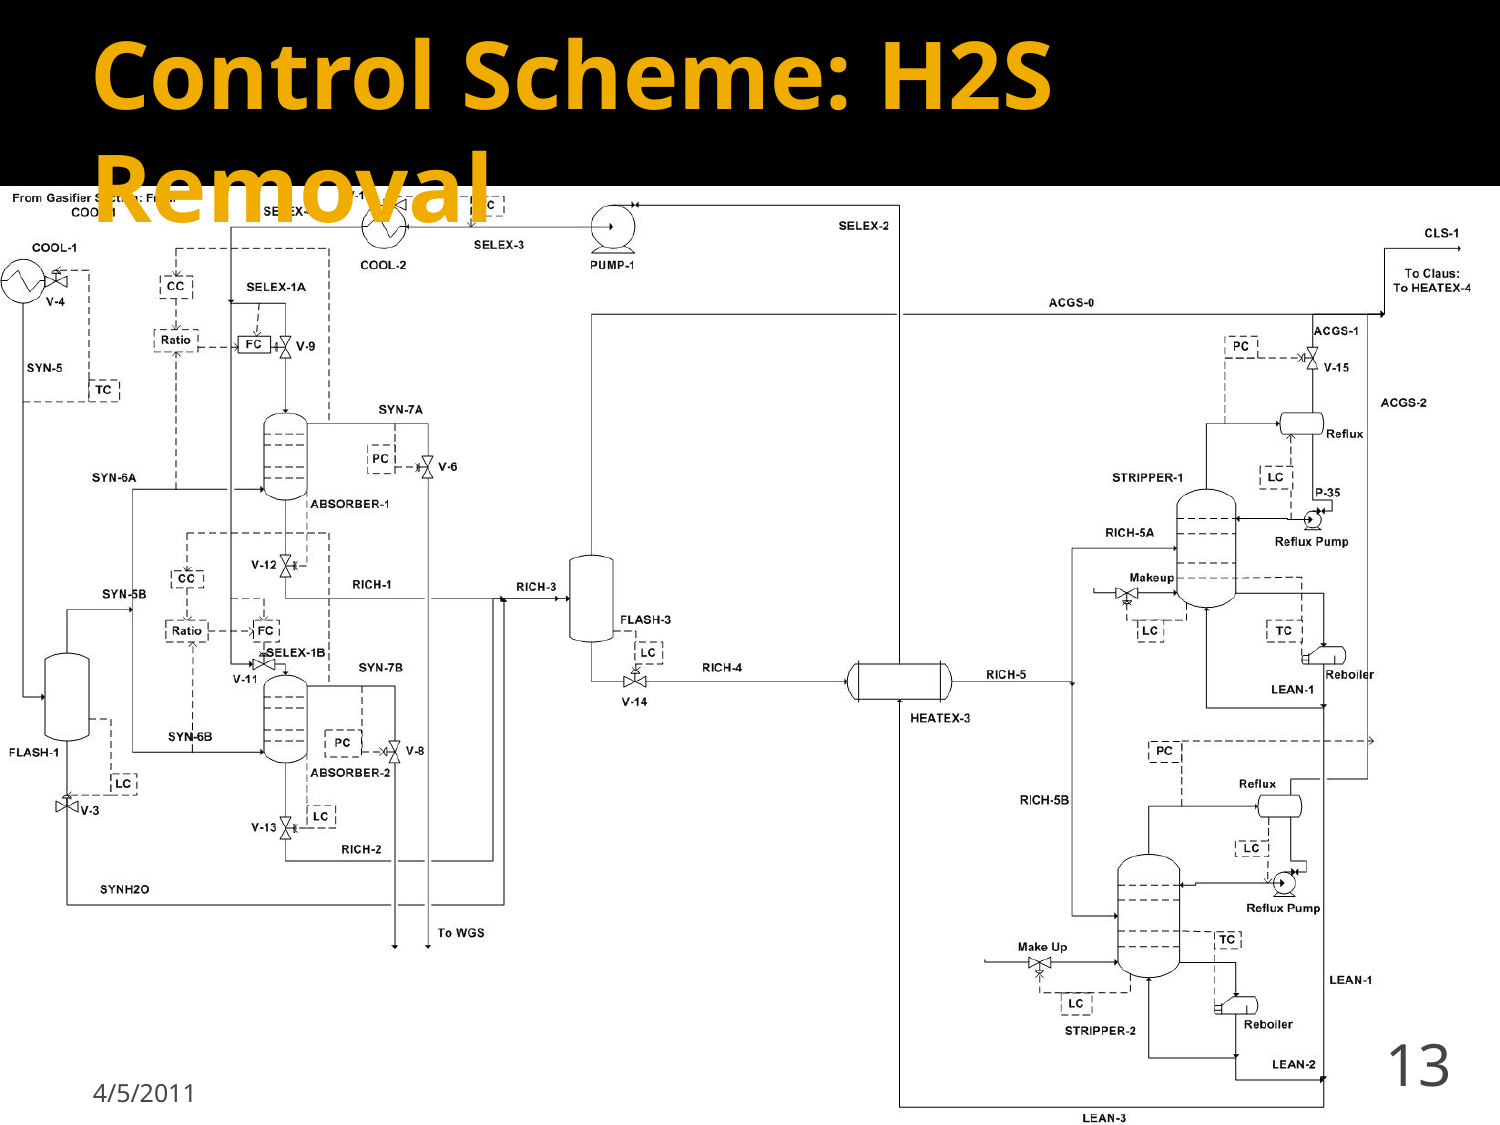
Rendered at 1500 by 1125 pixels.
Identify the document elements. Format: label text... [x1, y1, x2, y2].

picture [0, 186, 1500, 1125]
title Control Scheme: H2S Removal [75, 25, 1425, 186]
